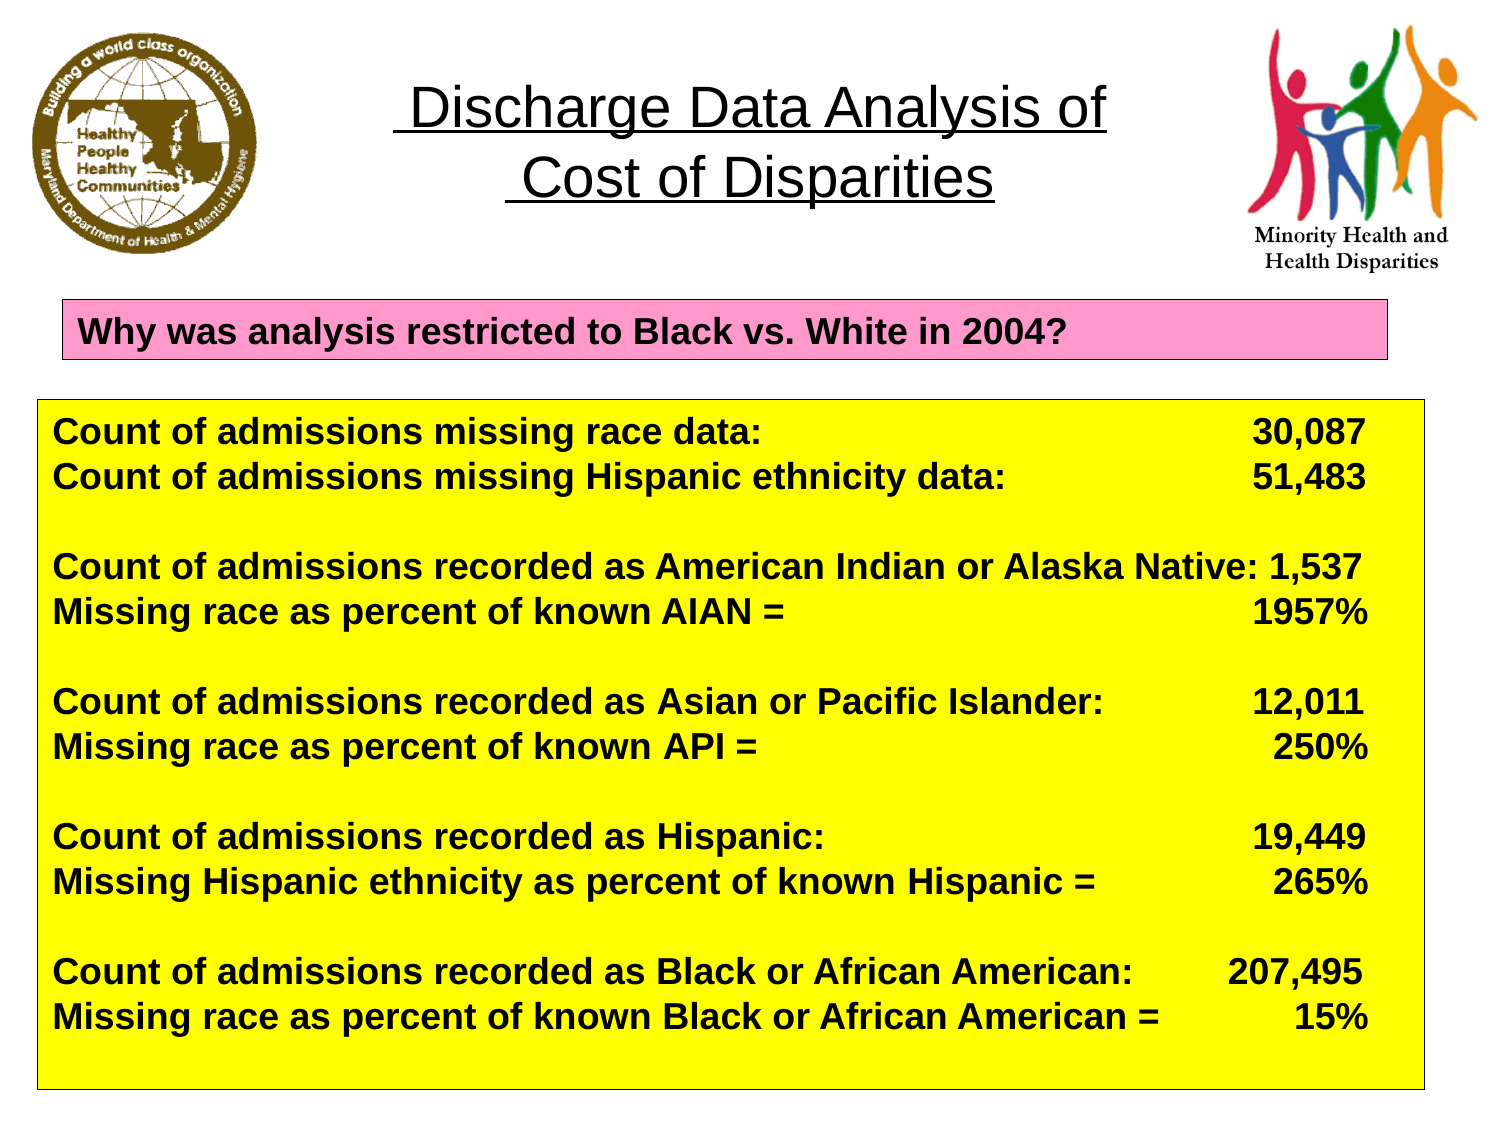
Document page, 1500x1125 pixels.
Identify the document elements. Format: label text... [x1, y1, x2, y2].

title Discharge Data Analysis of Cost of Disparities [287, 45, 1213, 233]
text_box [0, 299, 1500, 1093]
picture [24, 24, 263, 259]
picture [1237, 24, 1483, 275]
